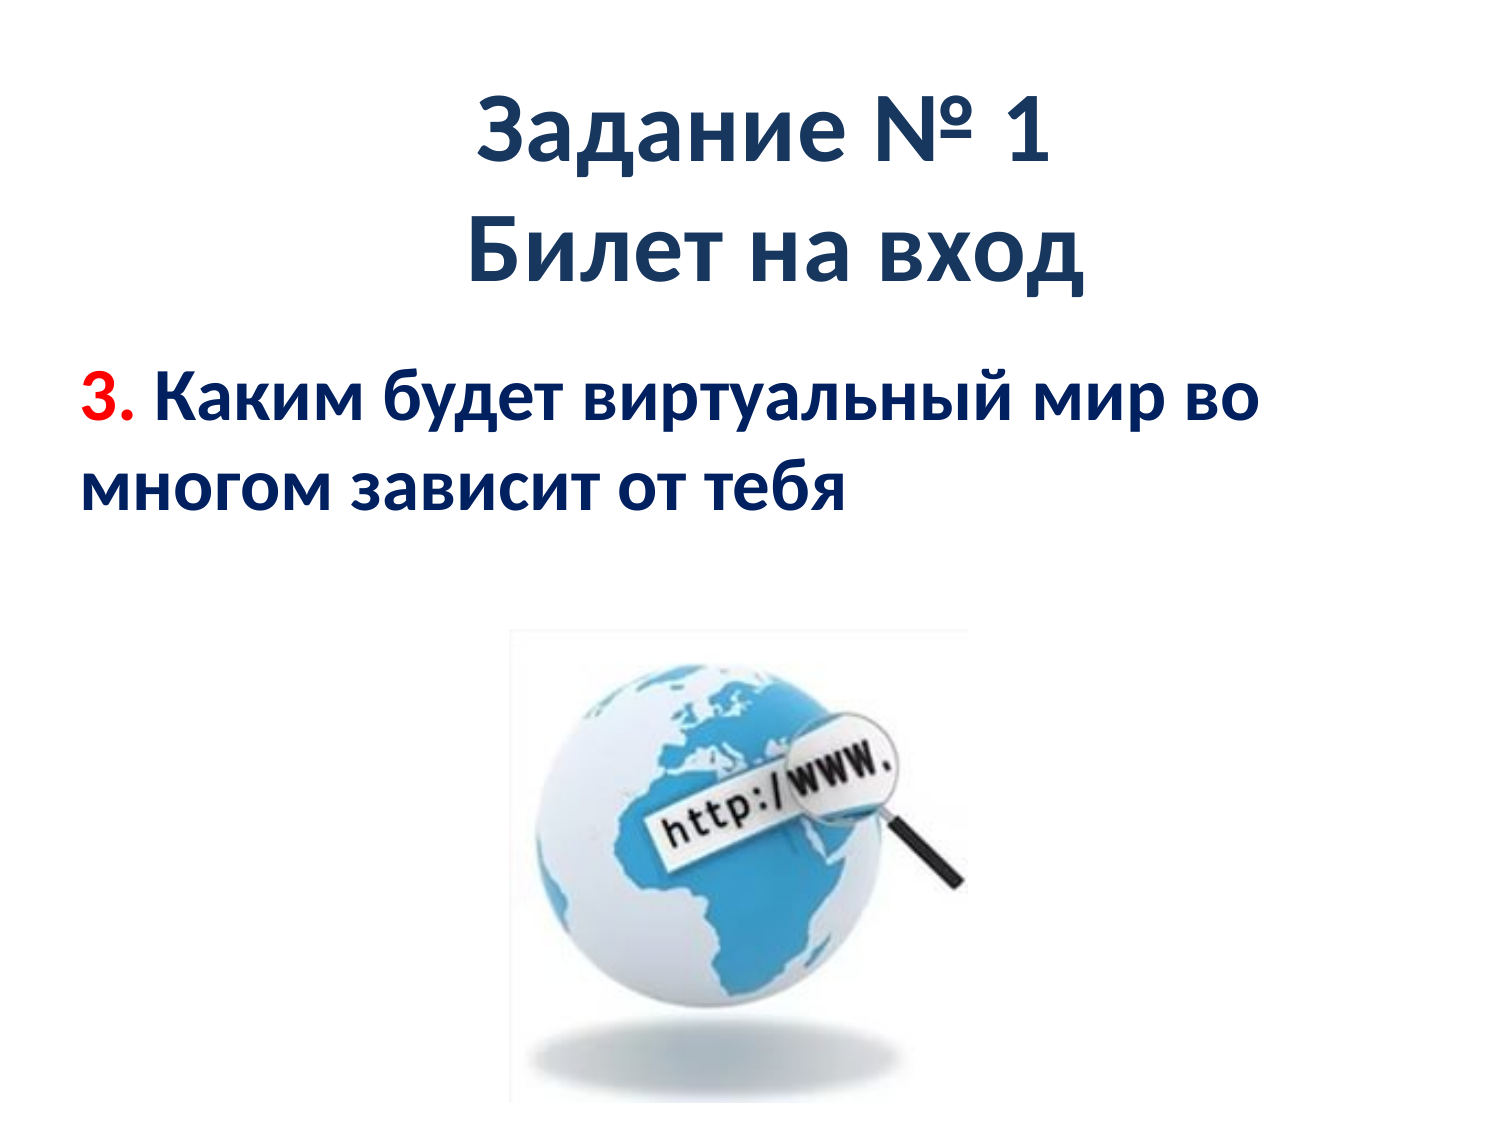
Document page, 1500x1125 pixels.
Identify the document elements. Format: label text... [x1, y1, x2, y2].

text_box Задание № 1 Билет на вход [88, 54, 1465, 310]
text_box 3. Каким будет виртуальный мир во многом зависит от тебя [64, 338, 1412, 533]
picture [508, 629, 968, 1103]
